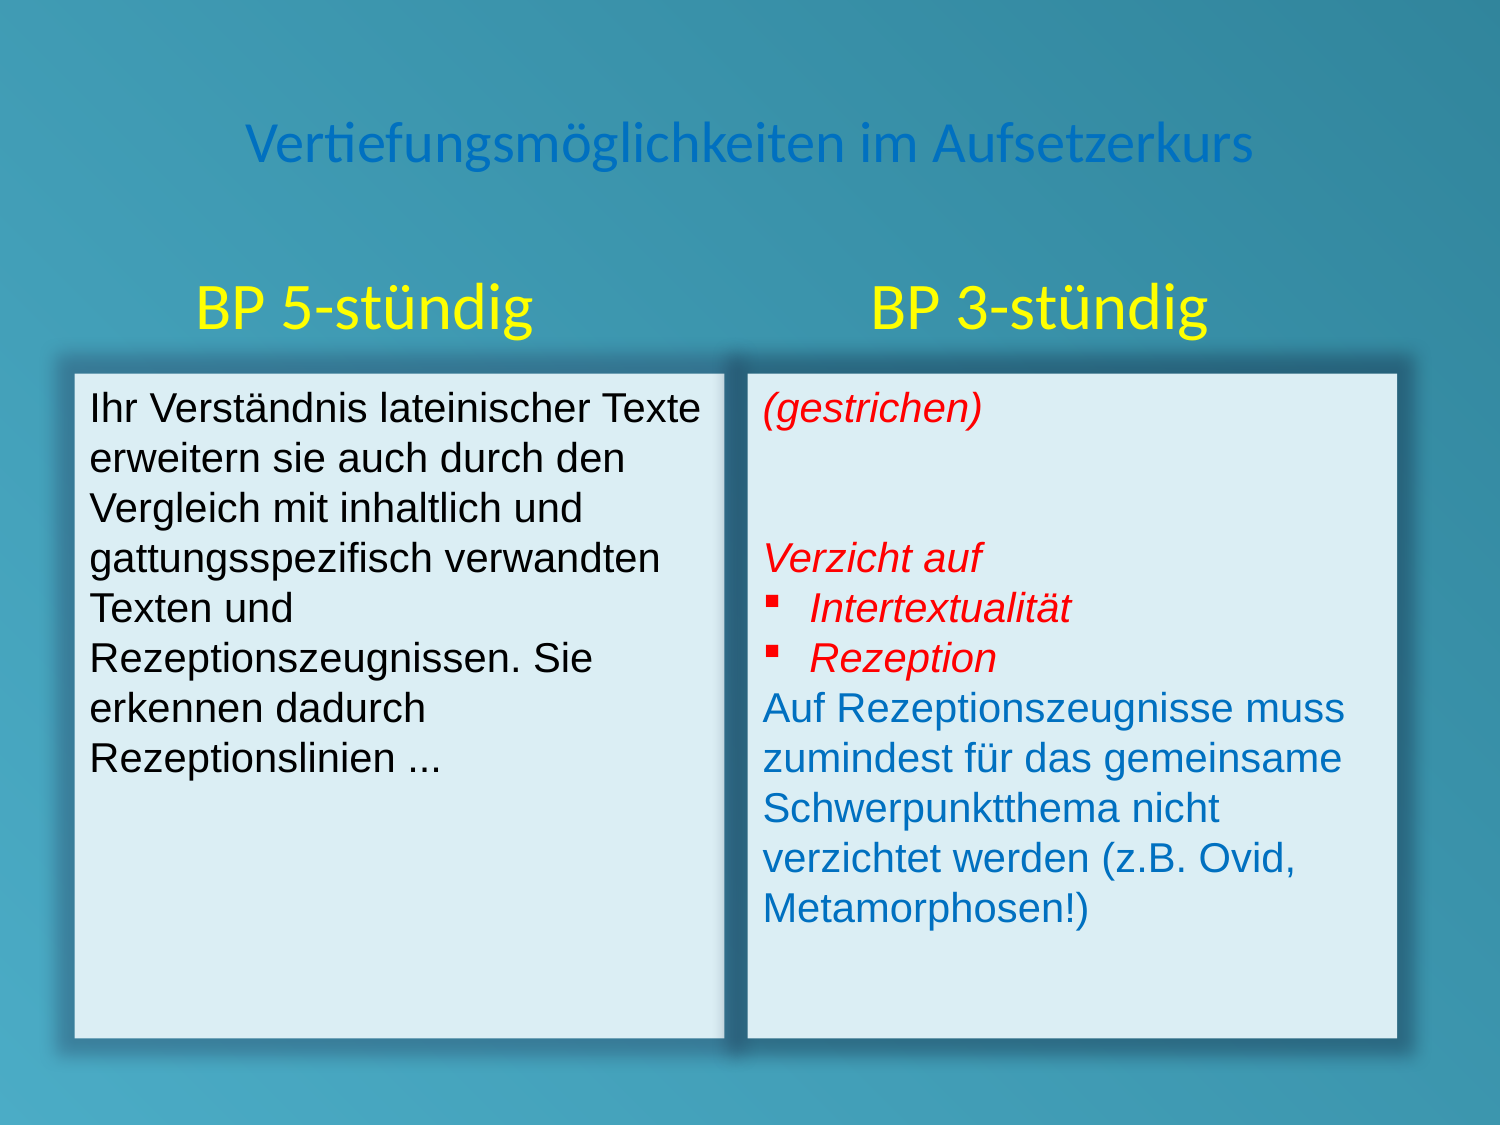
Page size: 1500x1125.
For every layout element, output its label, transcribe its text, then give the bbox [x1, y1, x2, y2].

list BP 5-stündig BP 3-stündig [75, 255, 1425, 353]
title Vertiefungsmöglichkeiten im Aufsetzerkurs [75, 45, 1425, 233]
text_box (gestrichen) Verzicht auf Intertextualität Rezeption Auf Rezeptionszeugnisse muss zumindest für das gemeinsame Schwerpunktthema nicht verzichtet werden (z.B. Ovid, Metamorphosen!) [747, 373, 1398, 1039]
text_box Ihr Verständnis lateinischer Texte erweitern sie auch durch den Vergleich mit inhaltlich und gattungsspezifisch verwandten Texten und Rezeptionszeugnissen. Sie erkennen dadurch Rezeptionslinien ... [74, 373, 717, 1039]
